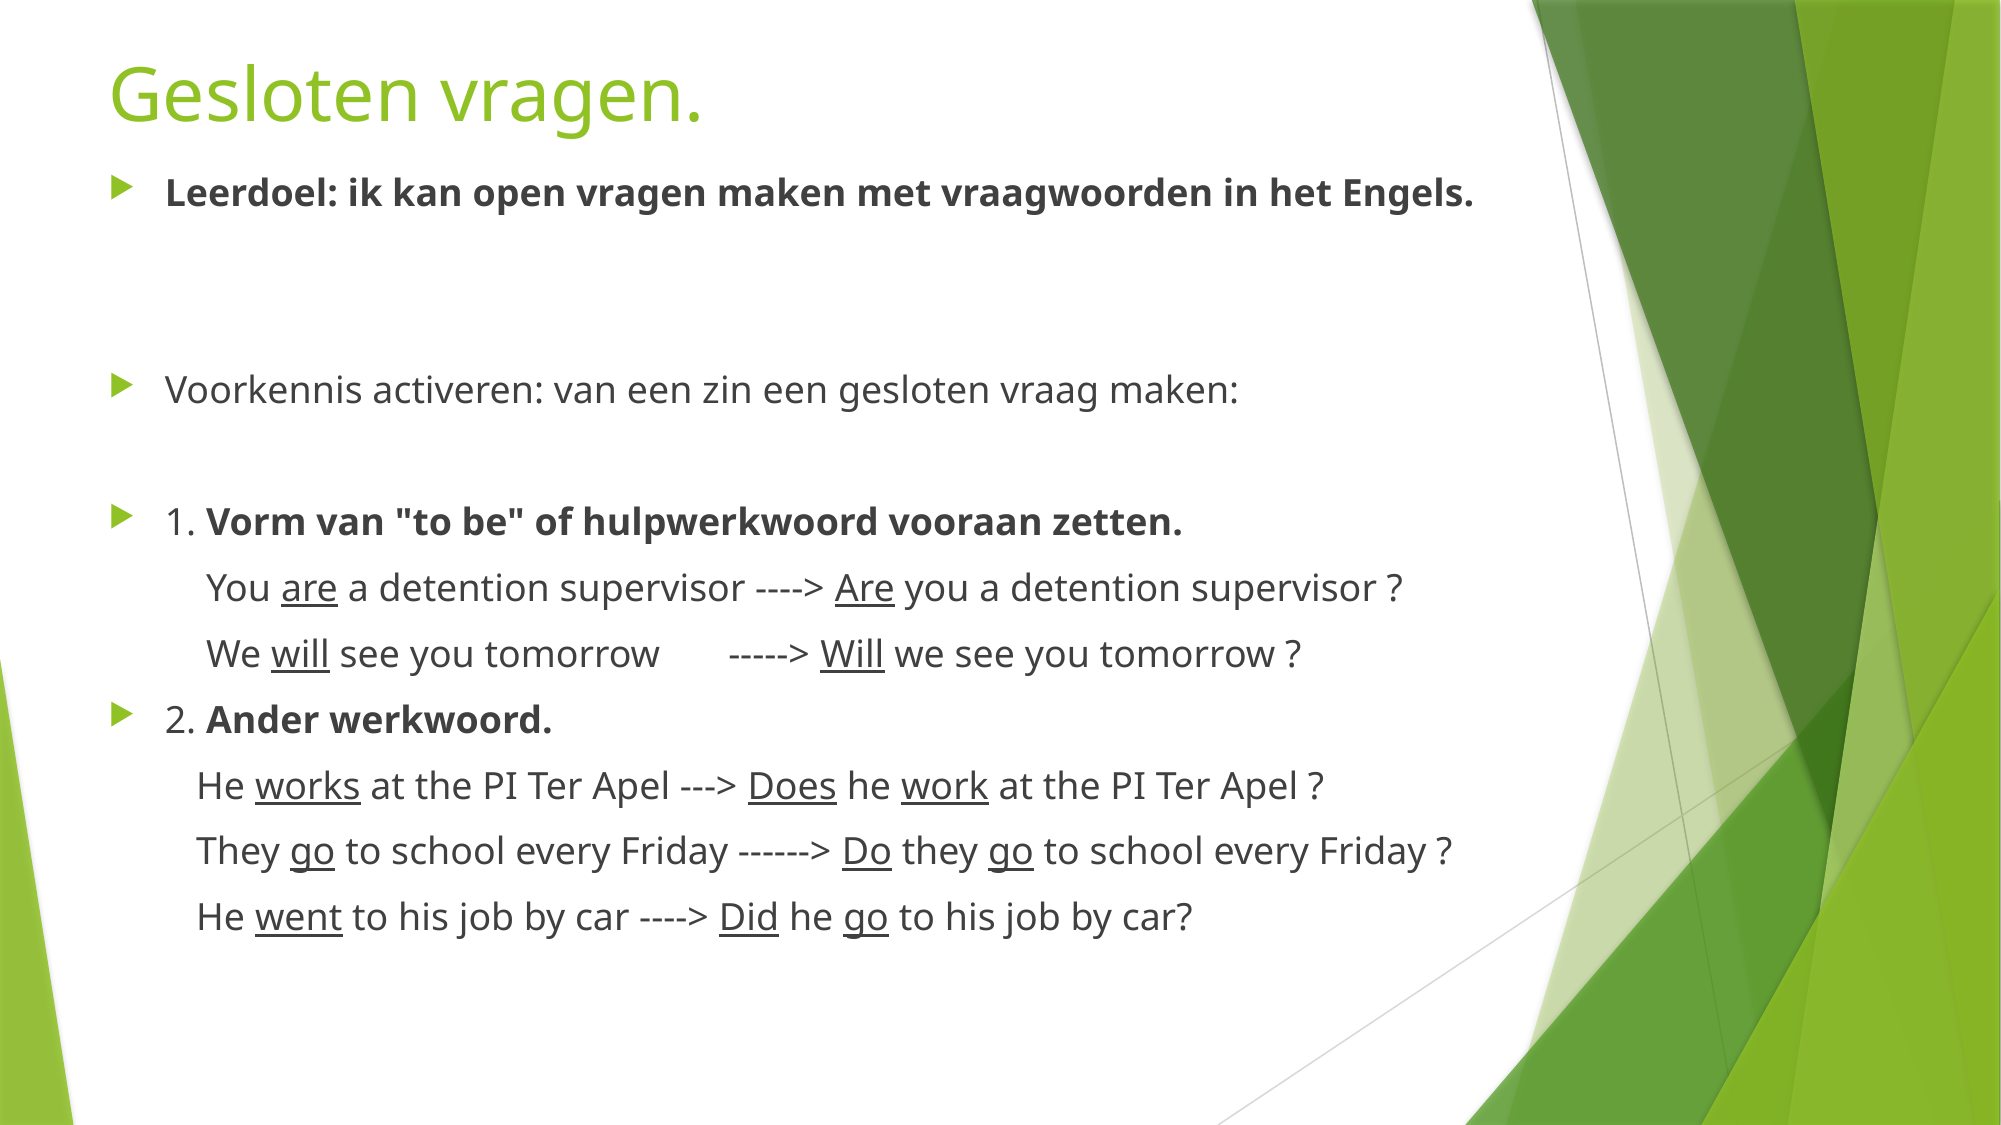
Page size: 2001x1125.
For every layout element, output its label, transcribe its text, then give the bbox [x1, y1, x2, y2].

list Leerdoel: ik kan open vragen maken met vraagwoorden in het Engels. Voorkennis activeren: van een zin een gesloten vraag maken: 1. Vorm van "to be" of hulpwerkwoord vooraan zetten. You are a detention supervisor ----> Are you a detention supervisor ? We will see you tomorrow -----> Will we see you tomorrow ? 2. Ander werkwoord. He works at the PI Ter Apel ---> Does he work at the PI Ter Apel ? They go to school every Friday ------> Do they go to school every Friday ? He went to his job by car ----> Did he go to his job by car? [93, 161, 1728, 1073]
title Gesloten vragen. [93, 38, 1522, 161]
